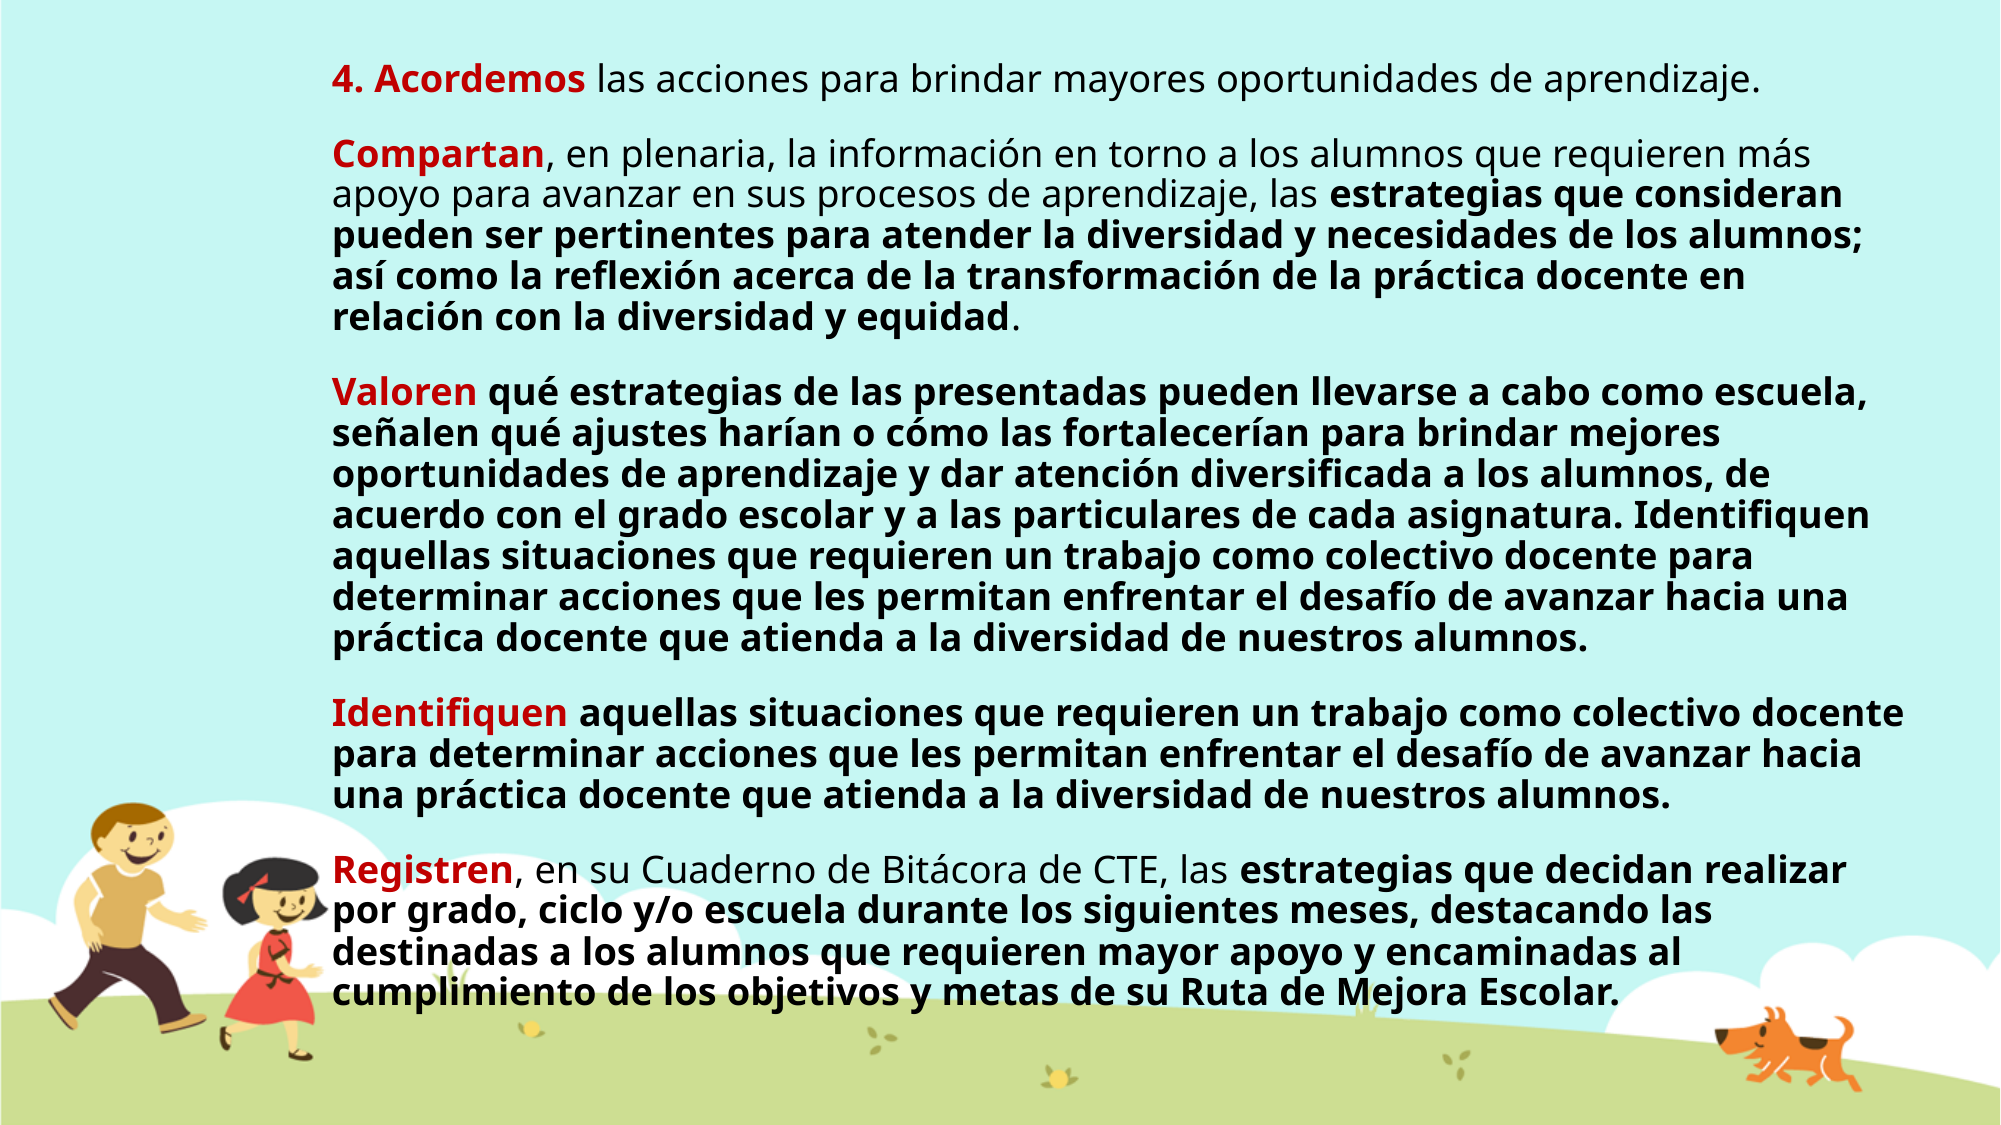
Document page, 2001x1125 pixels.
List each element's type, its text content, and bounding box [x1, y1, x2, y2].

list 4. Acordemos las acciones para brindar mayores oportunidades de aprendizaje. Compartan, en plenaria, la información en torno a los alumnos que requieren más apoyo para avanzar en sus procesos de aprendizaje, las estrategias que consideran pueden ser pertinentes para atender la diversidad y necesidades de los alumnos; así como la reflexión acerca de la transformación de la práctica docente en relación con la diversidad y equidad. Valoren qué estrategias de las presentadas pueden llevarse a cabo como escuela, señalen qué ajustes harían o cómo las fortalecerían para brindar mejores oportunidades de aprendizaje y dar atención diversificada a los alumnos, de acuerdo con el grado escolar y a las particulares de cada asignatura. Identifiquen aquellas situaciones que requieren un trabajo como colectivo docente para determinar acciones que les permitan enfrentar el desafío de avanzar hacia una práctica docente que atienda a la diversidad de nuestros alumnos. Identifiquen aquellas situaciones que requieren un trabajo como colectivo docente para determinar acciones que les permitan enfrentar el desafío de avanzar hacia una práctica docente que atienda a la diversidad de nuestros alumnos. Registren, en su Cuaderno de Bitácora de CTE, las estrategias que decidan realizar por grado, ciclo y/o escuela durante los siguientes meses, destacando las destinadas a los alumnos que requieren mayor apoyo y encaminadas al cumplimiento de los objetivos y metas de su Ruta de Mejora Escolar. [309, 51, 1923, 1050]
picture [0, 0, 2001, 1125]
